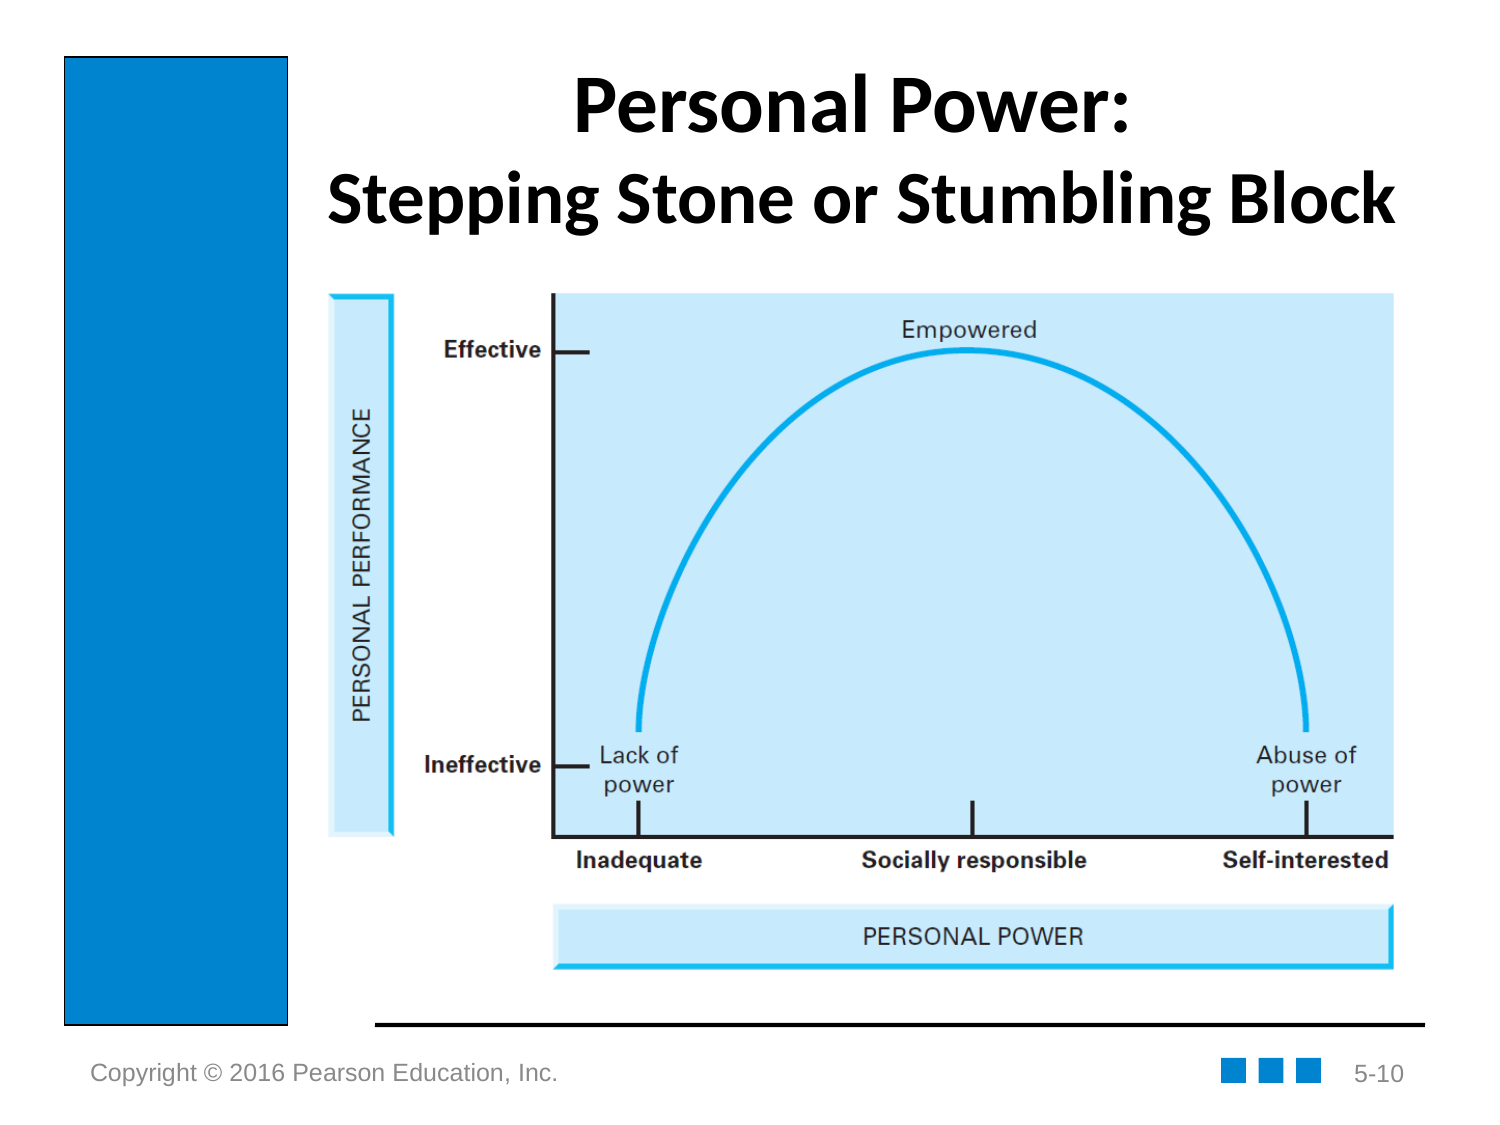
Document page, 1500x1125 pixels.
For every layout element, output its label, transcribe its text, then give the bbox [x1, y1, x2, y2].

text_box [1221, 1057, 1246, 1083]
text_box [64, 56, 288, 1025]
picture [321, 287, 1404, 976]
title Personal Power: Stepping Stone or Stumbling Block [300, 50, 1425, 238]
text_box 5-10 [1333, 1050, 1425, 1095]
text_box [1296, 1057, 1321, 1083]
text_box [1258, 1057, 1284, 1083]
text_box Copyright © 2016 Pearson Education, Inc. [75, 1055, 625, 1088]
